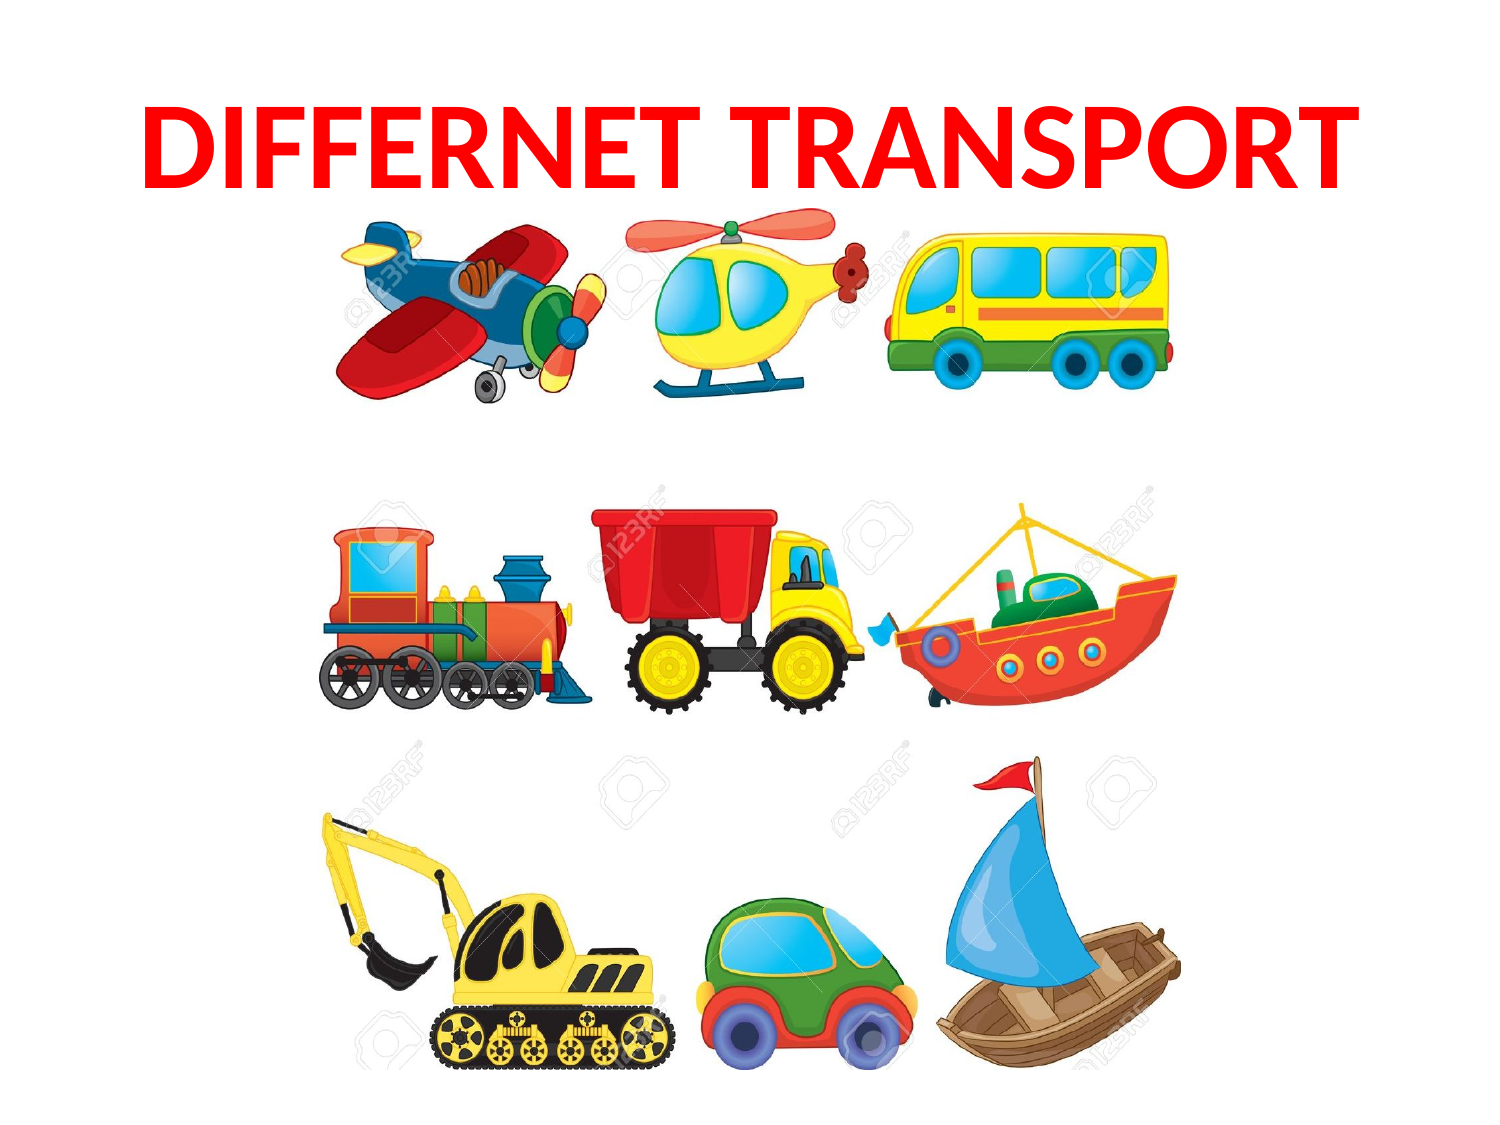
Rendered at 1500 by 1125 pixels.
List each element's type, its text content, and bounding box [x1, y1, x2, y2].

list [318, 207, 1181, 1070]
title DIFFERNET TRANSPORT [75, 45, 1425, 233]
